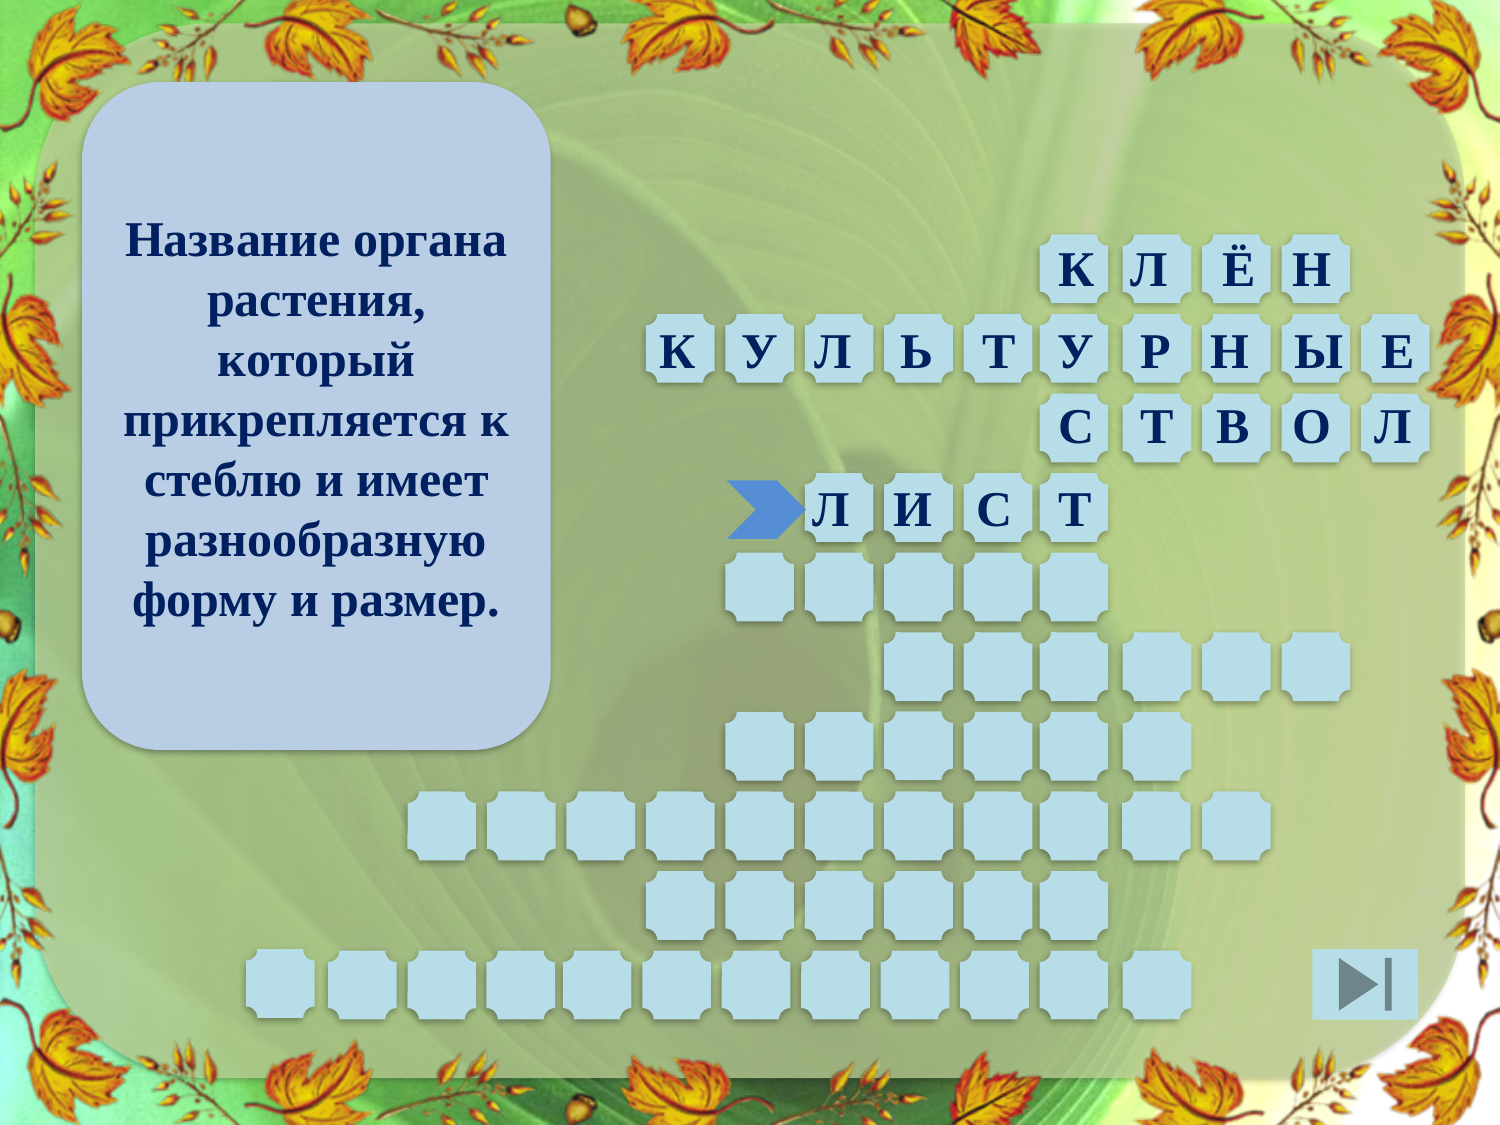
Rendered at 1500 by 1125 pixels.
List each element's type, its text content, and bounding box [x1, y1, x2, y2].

text_box Название органа растения, который прикрепляется к стеблю и имеет разнообразную форму и размер. [81, 82, 551, 751]
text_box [327, 234, 1430, 1020]
text_box Л [1116, 228, 1184, 232]
text_box Н [1277, 228, 1347, 232]
picture [0, 0, 1500, 1125]
text_box Ё [1207, 228, 1271, 232]
text_box К [1043, 228, 1110, 232]
text_box [245, 949, 315, 1018]
